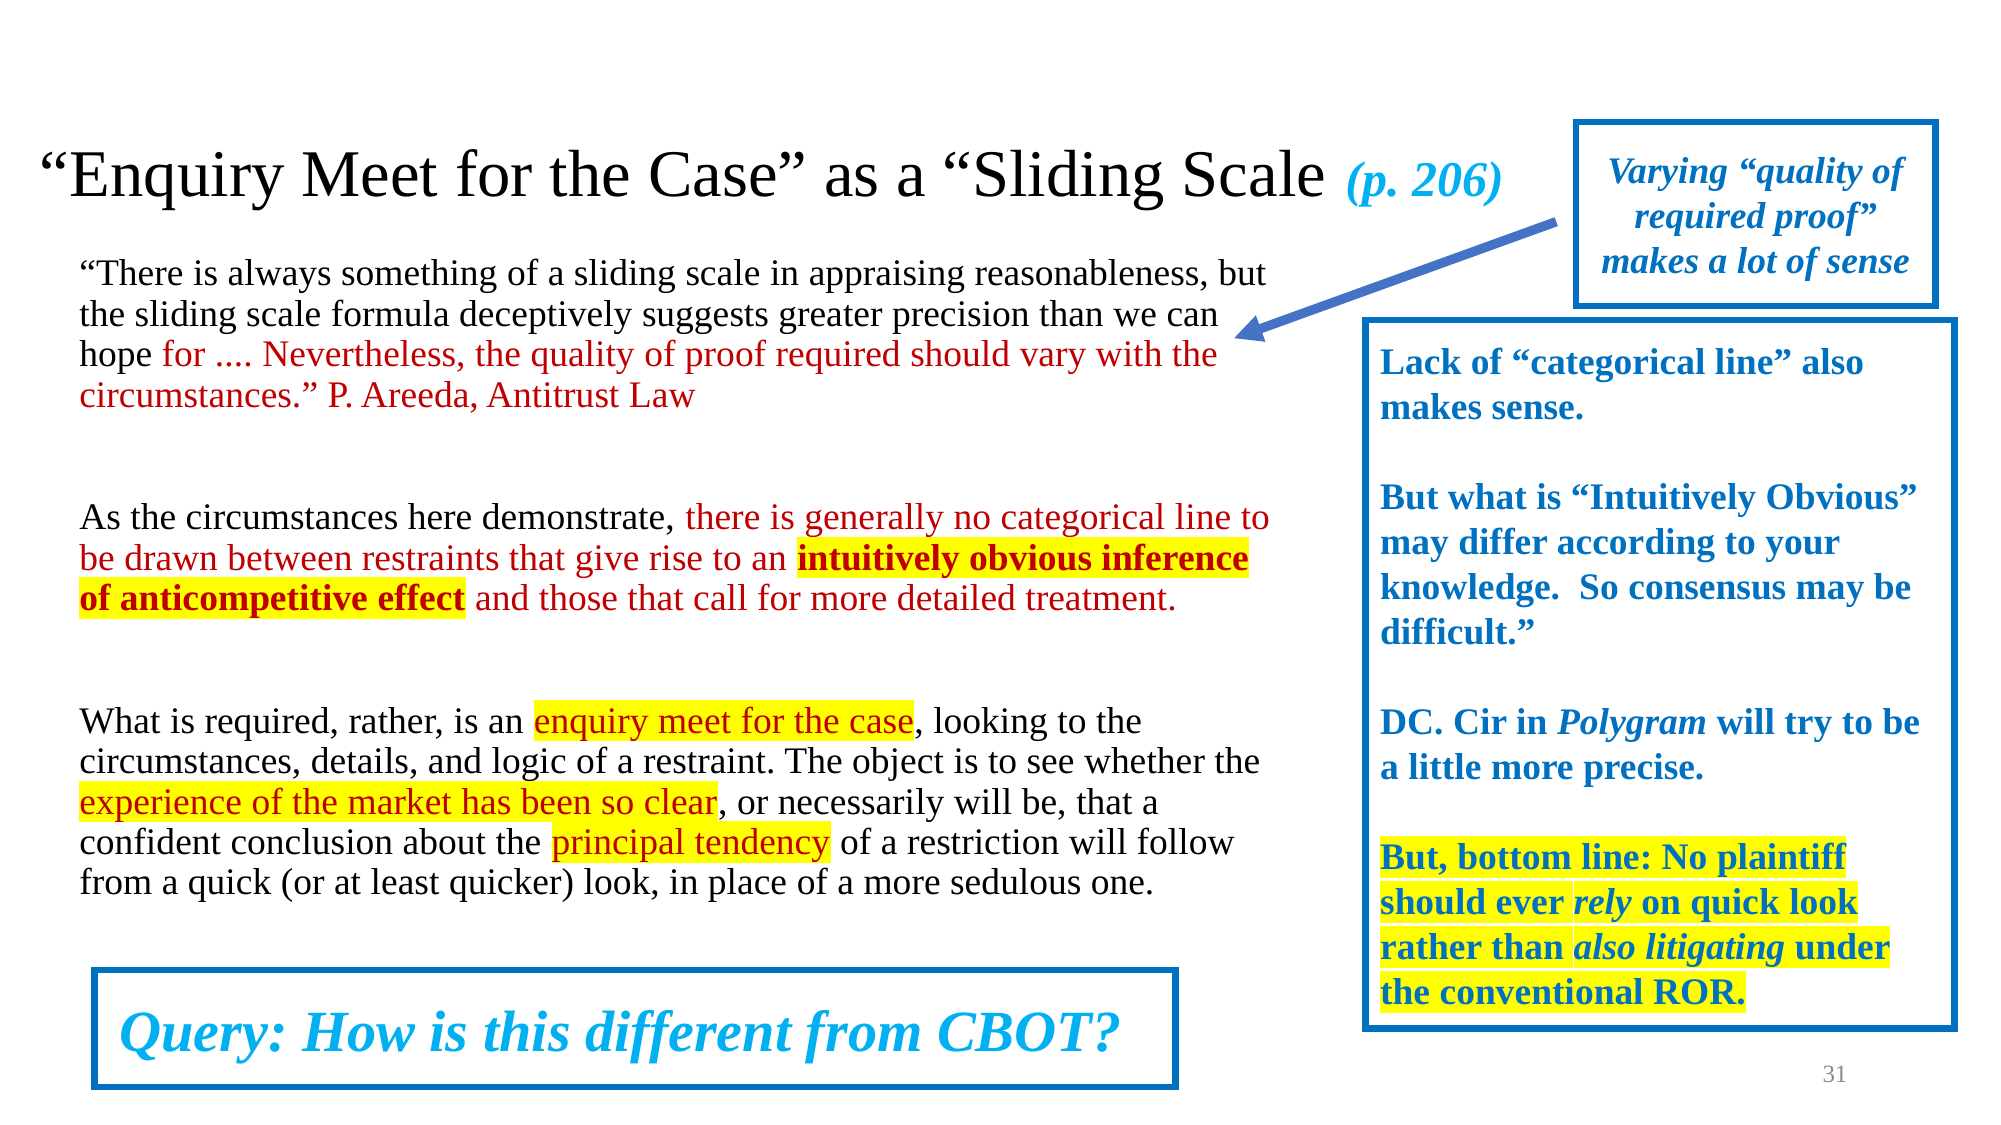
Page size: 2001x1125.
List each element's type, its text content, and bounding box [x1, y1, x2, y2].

text_box Query: How is this different from CBOT? [94, 969, 1176, 1088]
slide_number 31 [1412, 1042, 1863, 1103]
title “Enquiry Meet for the Case” as a “Sliding Scale (p. 206) [24, 66, 1834, 284]
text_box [1234, 221, 1557, 339]
list “There is always something of a sliding scale in appraising reasonableness, but the sliding scale formula deceptively suggests greater precision than we can hope for .... Nevertheless, the quality of proof required should vary with the circumstances.” P. Areeda, Antitrust Law As the circumstances here demonstrate, there is generally no categorical line to be drawn between restraints that give rise to an intuitively obvious inference of anticompetitive effect and those that call for more detailed treatment. What is required, rather, is an enquiry meet for the case, looking to the circumstances, details, and logic of a restraint. The object is to see whether the experience of the market has been so clear, or necessarily will be, that a confident conclusion about the principal tendency of a restriction will follow from a quick (or at least quicker) look, in place of a more sedulous one. [64, 245, 1294, 1125]
text_box Lack of “categorical line” also makes sense. But what is “Intuitively Obvious” may differ according to your knowledge. So consensus may be difficult.” DC. Cir in Polygram will try to be a little more precise. But, bottom line: No plaintiff should ever rely on quick look rather than also litigating under the conventional ROR. [1364, 319, 1956, 1029]
text_box Varying “quality of required proof” makes a lot of sense [1575, 121, 1937, 307]
